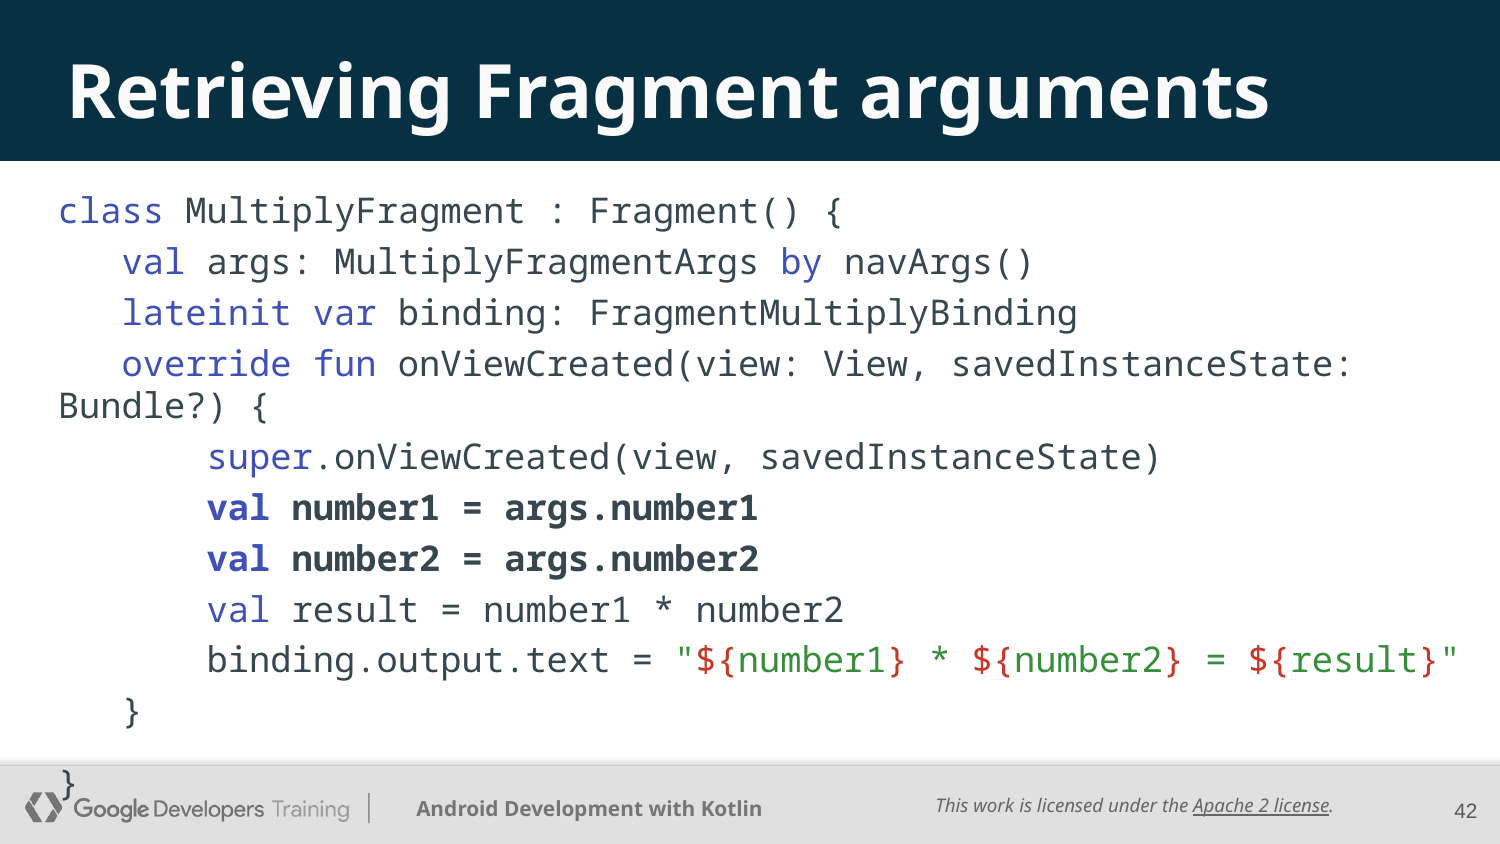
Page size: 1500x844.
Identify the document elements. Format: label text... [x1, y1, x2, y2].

list class MultiplyFragment : Fragment() { val args: MultiplyFragmentArgs by navArgs() lateinit var binding: FragmentMultiplyBinding override fun onViewCreated(view: View, savedInstanceState: Bundle?) { super.onViewCreated(view, savedInstanceState) val number1 = args.number1 val number2 = args.number2 val result = number1 * number2 binding.output.text = "${number1} * ${number2} = ${result}" } } [42, 173, 1493, 727]
picture [0, 161, 1500, 844]
slide_number ‹#› [1402, 777, 1493, 842]
title Retrieving Fragment arguments [51, 28, 1449, 122]
